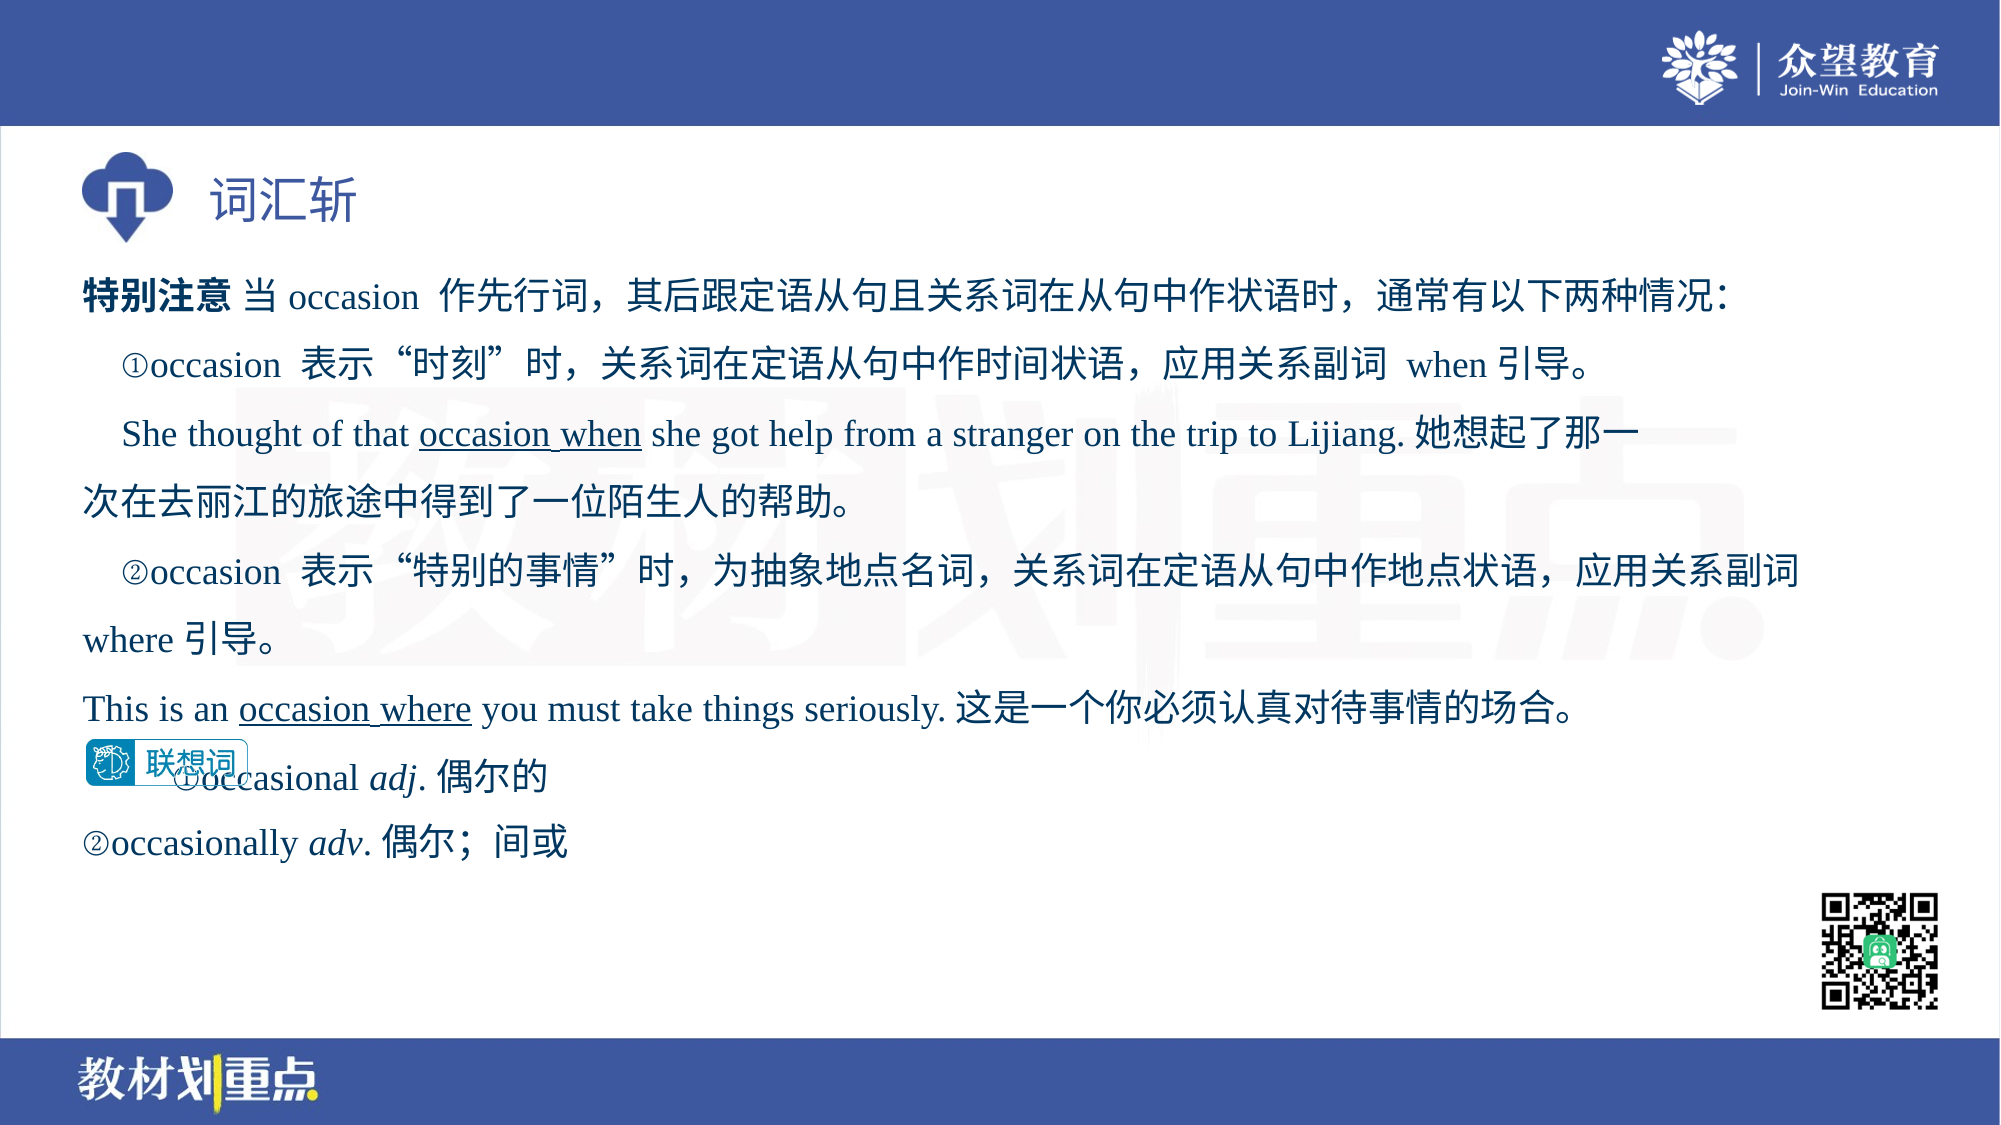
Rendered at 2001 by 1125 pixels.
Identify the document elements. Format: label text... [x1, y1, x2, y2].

text_box 特别注意 当occasion 作先行词，其后跟定语从句且关系词在从句中作状语时，通常有以下两种情况： ①occasion 表示“时刻”时，关系词在定语从句中作时间状语，应用关系副词 when引导。 She thought of that occasion when she got help from a stranger on the trip to Lijiang.她想起了那一 次在去丽江的旅途中得到了一位陌生人的帮助。 ②occasion 表示“特别的事情”时，为抽象地点名词，关系词在定语从句中作地点状语，应用关系副词 where引导。 This is an occasion where you must take things seriously.这是一个你必须认真对待事情的场合。 ①occasional adj.偶尔的 ②occasionally adv.偶尔；间或 [82, 248, 1817, 856]
picture [0, 0, 2000, 1125]
